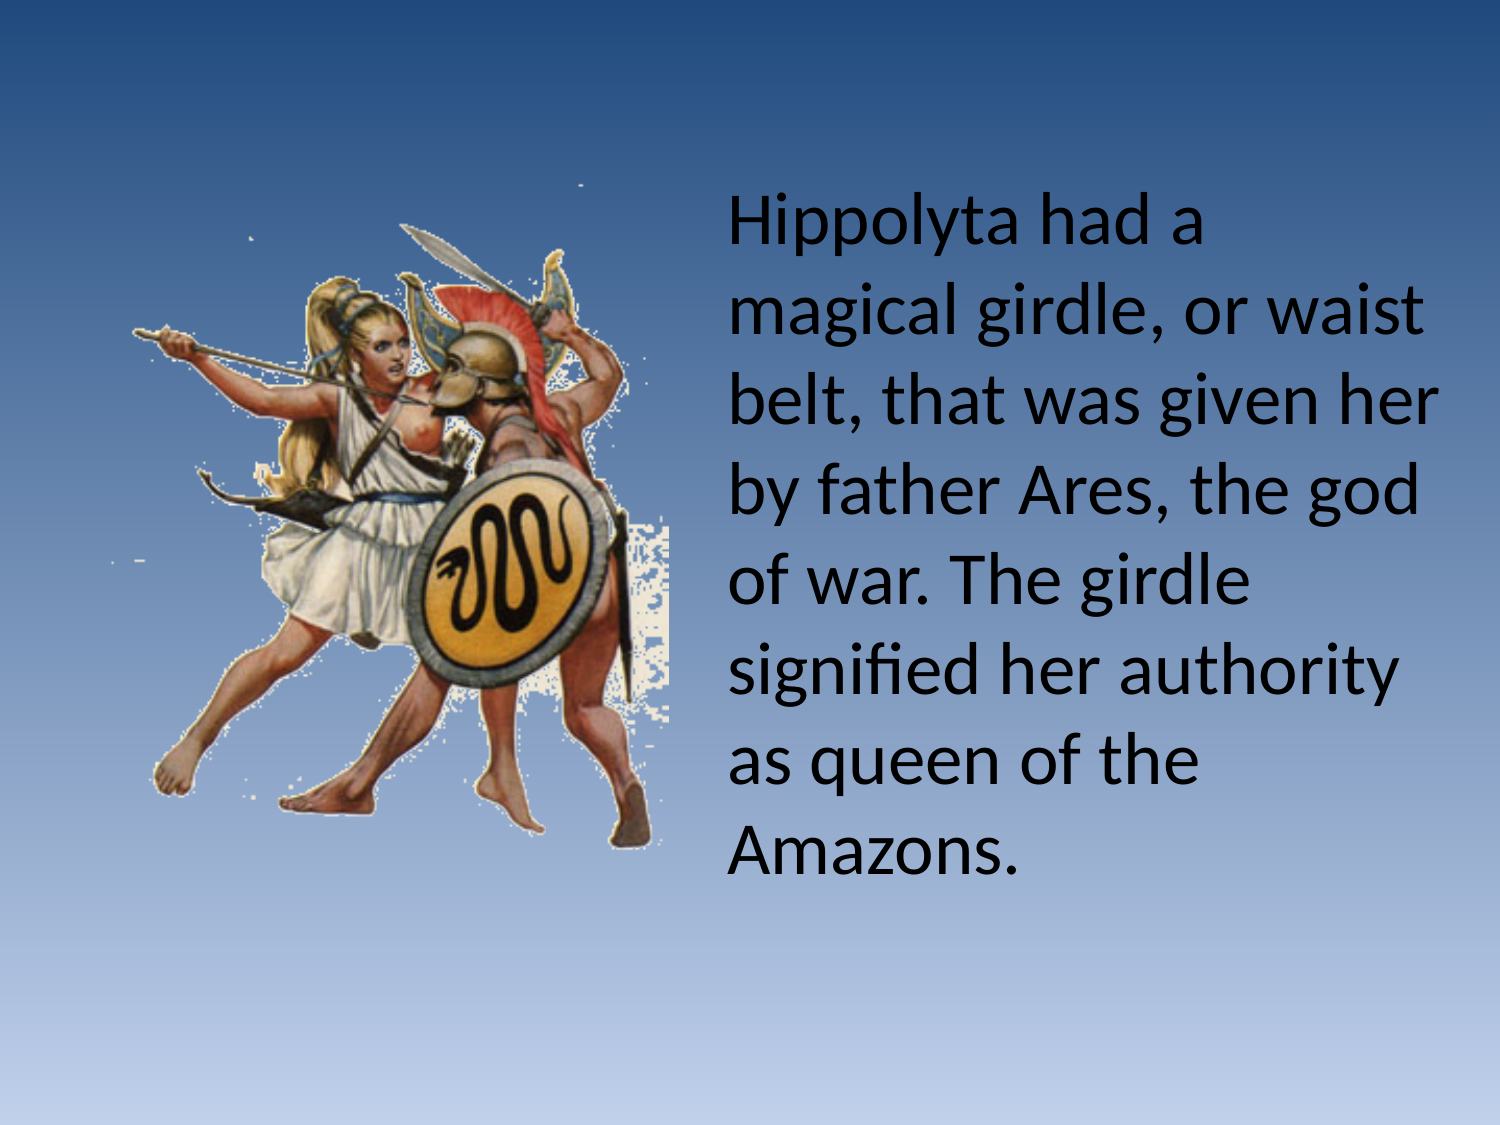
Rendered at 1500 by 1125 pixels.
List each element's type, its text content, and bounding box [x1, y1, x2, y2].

text_box Hippolyta had a magical girdle, or waist belt, that was given her by father Ares, the god of war. The girdle signified her authority as queen of the Amazons. [712, 162, 1463, 898]
picture [62, 162, 669, 897]
